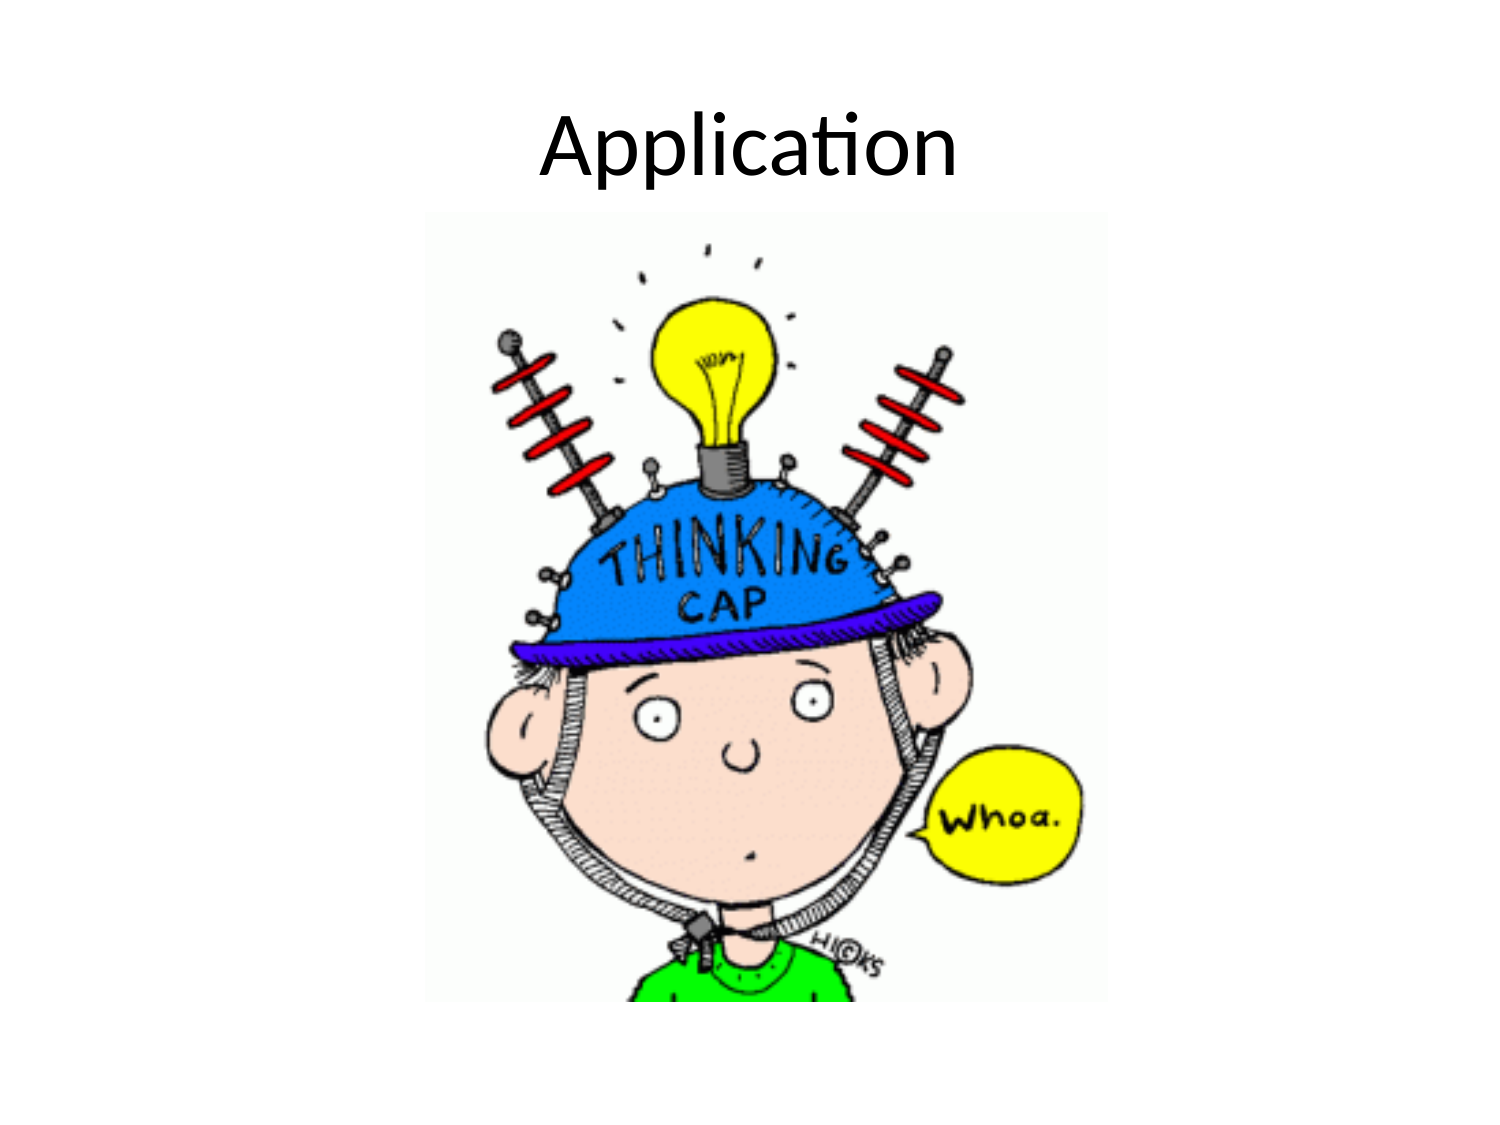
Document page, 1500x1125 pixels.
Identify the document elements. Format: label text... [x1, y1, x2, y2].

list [424, 212, 1108, 1002]
title Application [75, 45, 1425, 233]
